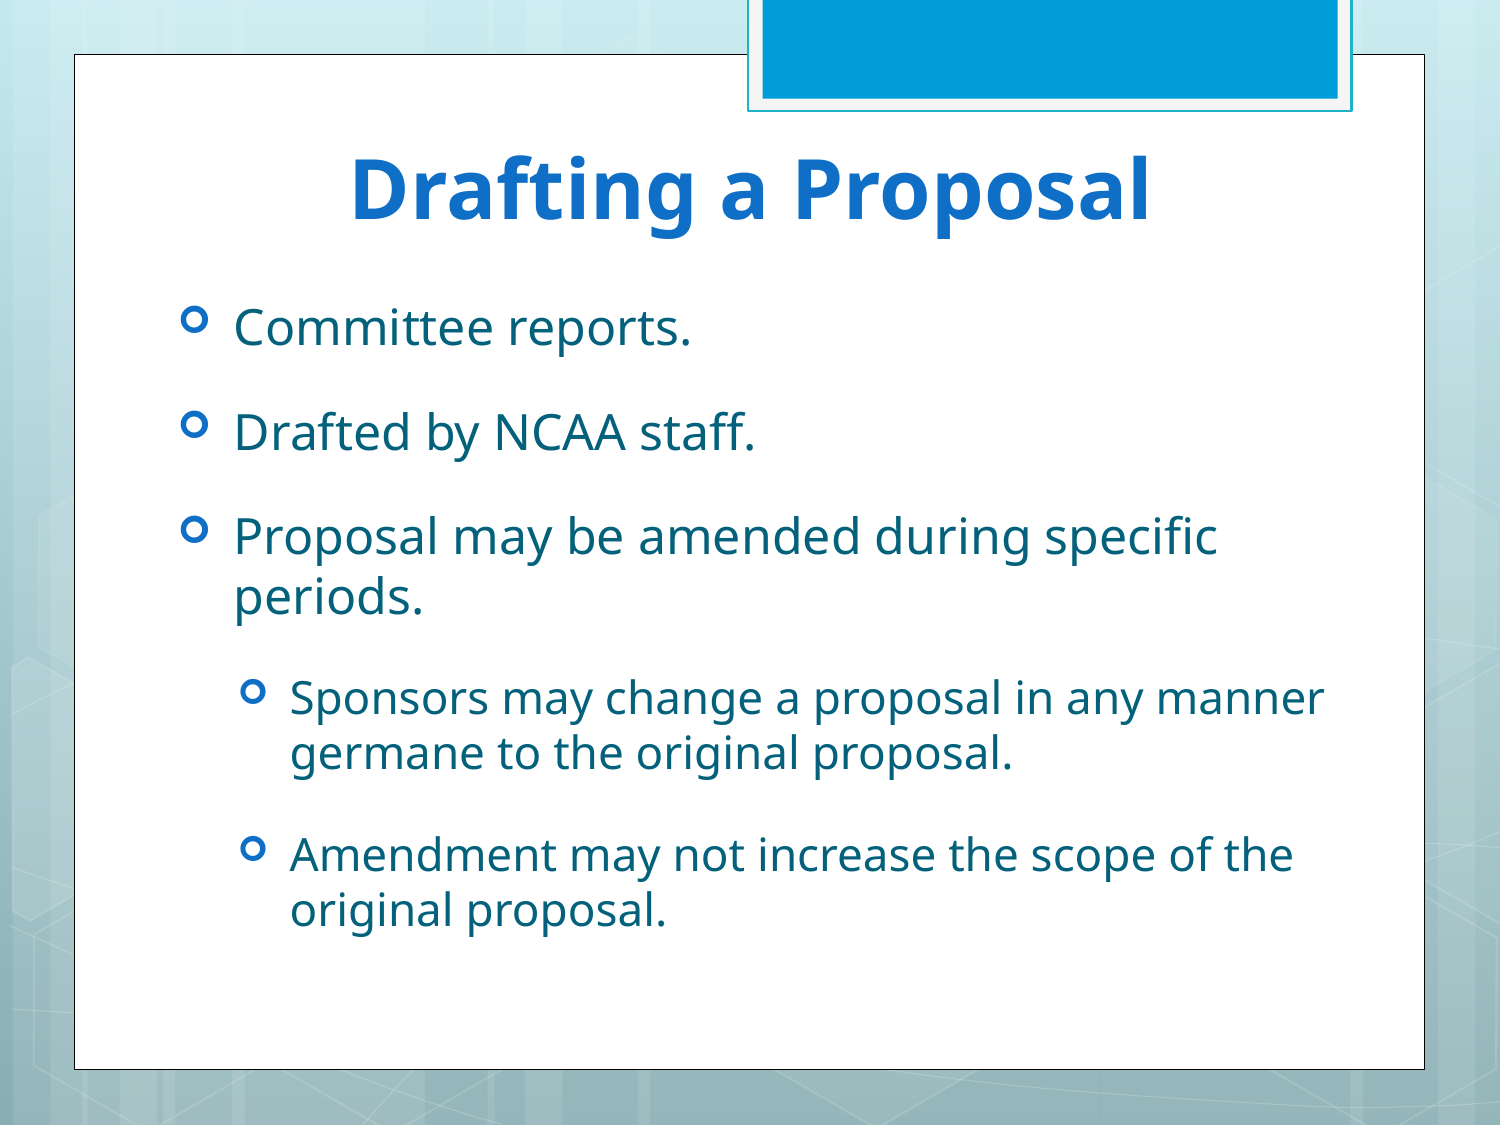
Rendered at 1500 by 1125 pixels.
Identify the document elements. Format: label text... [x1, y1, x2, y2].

title Drafting a Proposal [174, 137, 1328, 244]
list Committee reports. Drafted by NCAA staff. Proposal may be amended during specific periods. Sponsors may change a proposal in any manner germane to the original proposal. Amendment may not increase the scope of the original proposal. [162, 287, 1363, 963]
